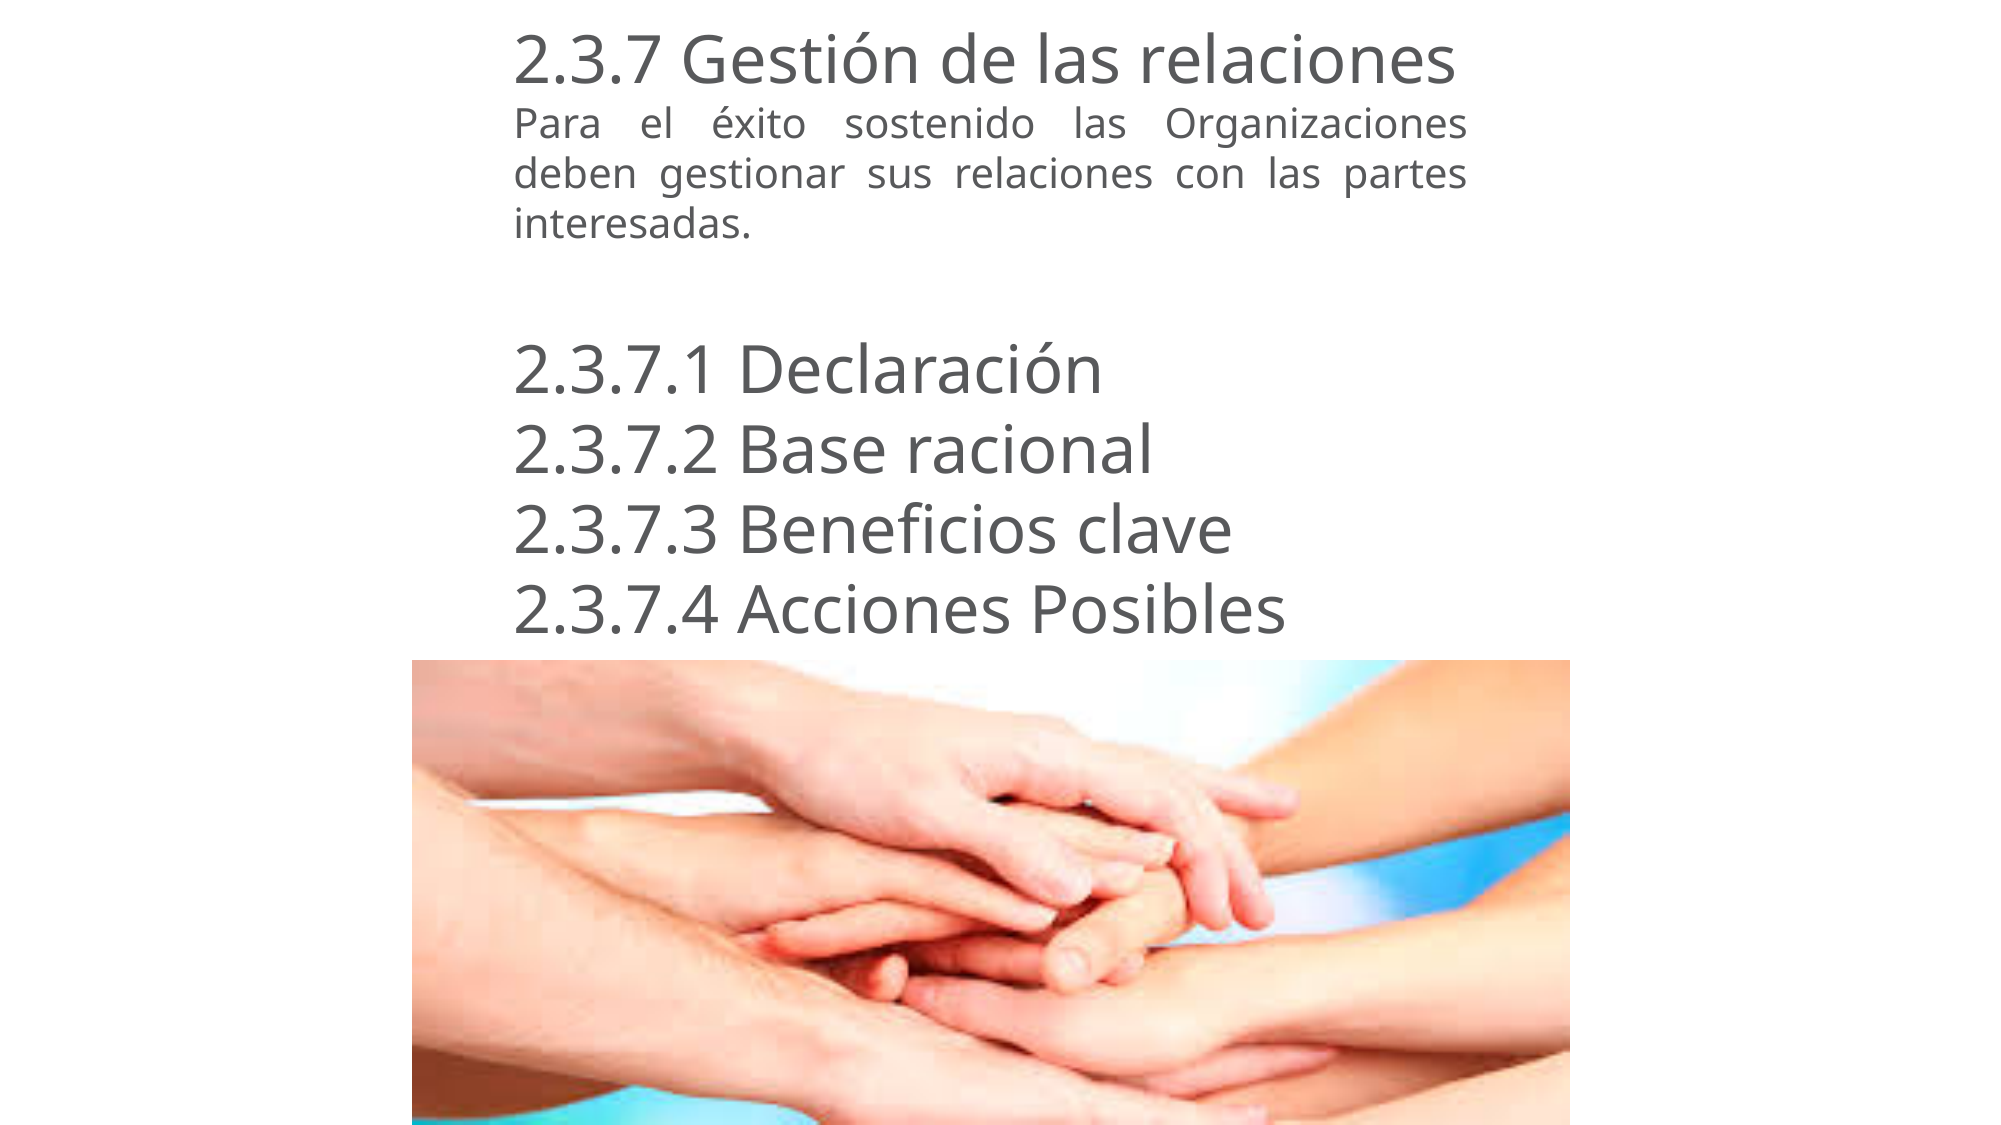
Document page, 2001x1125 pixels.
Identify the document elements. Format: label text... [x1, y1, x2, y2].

text_box 2.3.7 Gestión de las relaciones Para el éxito sostenido las Organizaciones deben gestionar sus relaciones con las partes interesadas. 2.3.7.1 Declaración 2.3.7.2 Base racional 2.3.7.3 Beneficios clave 2.3.7.4 Acciones Posibles [498, 9, 1484, 655]
picture [412, 660, 1570, 1125]
